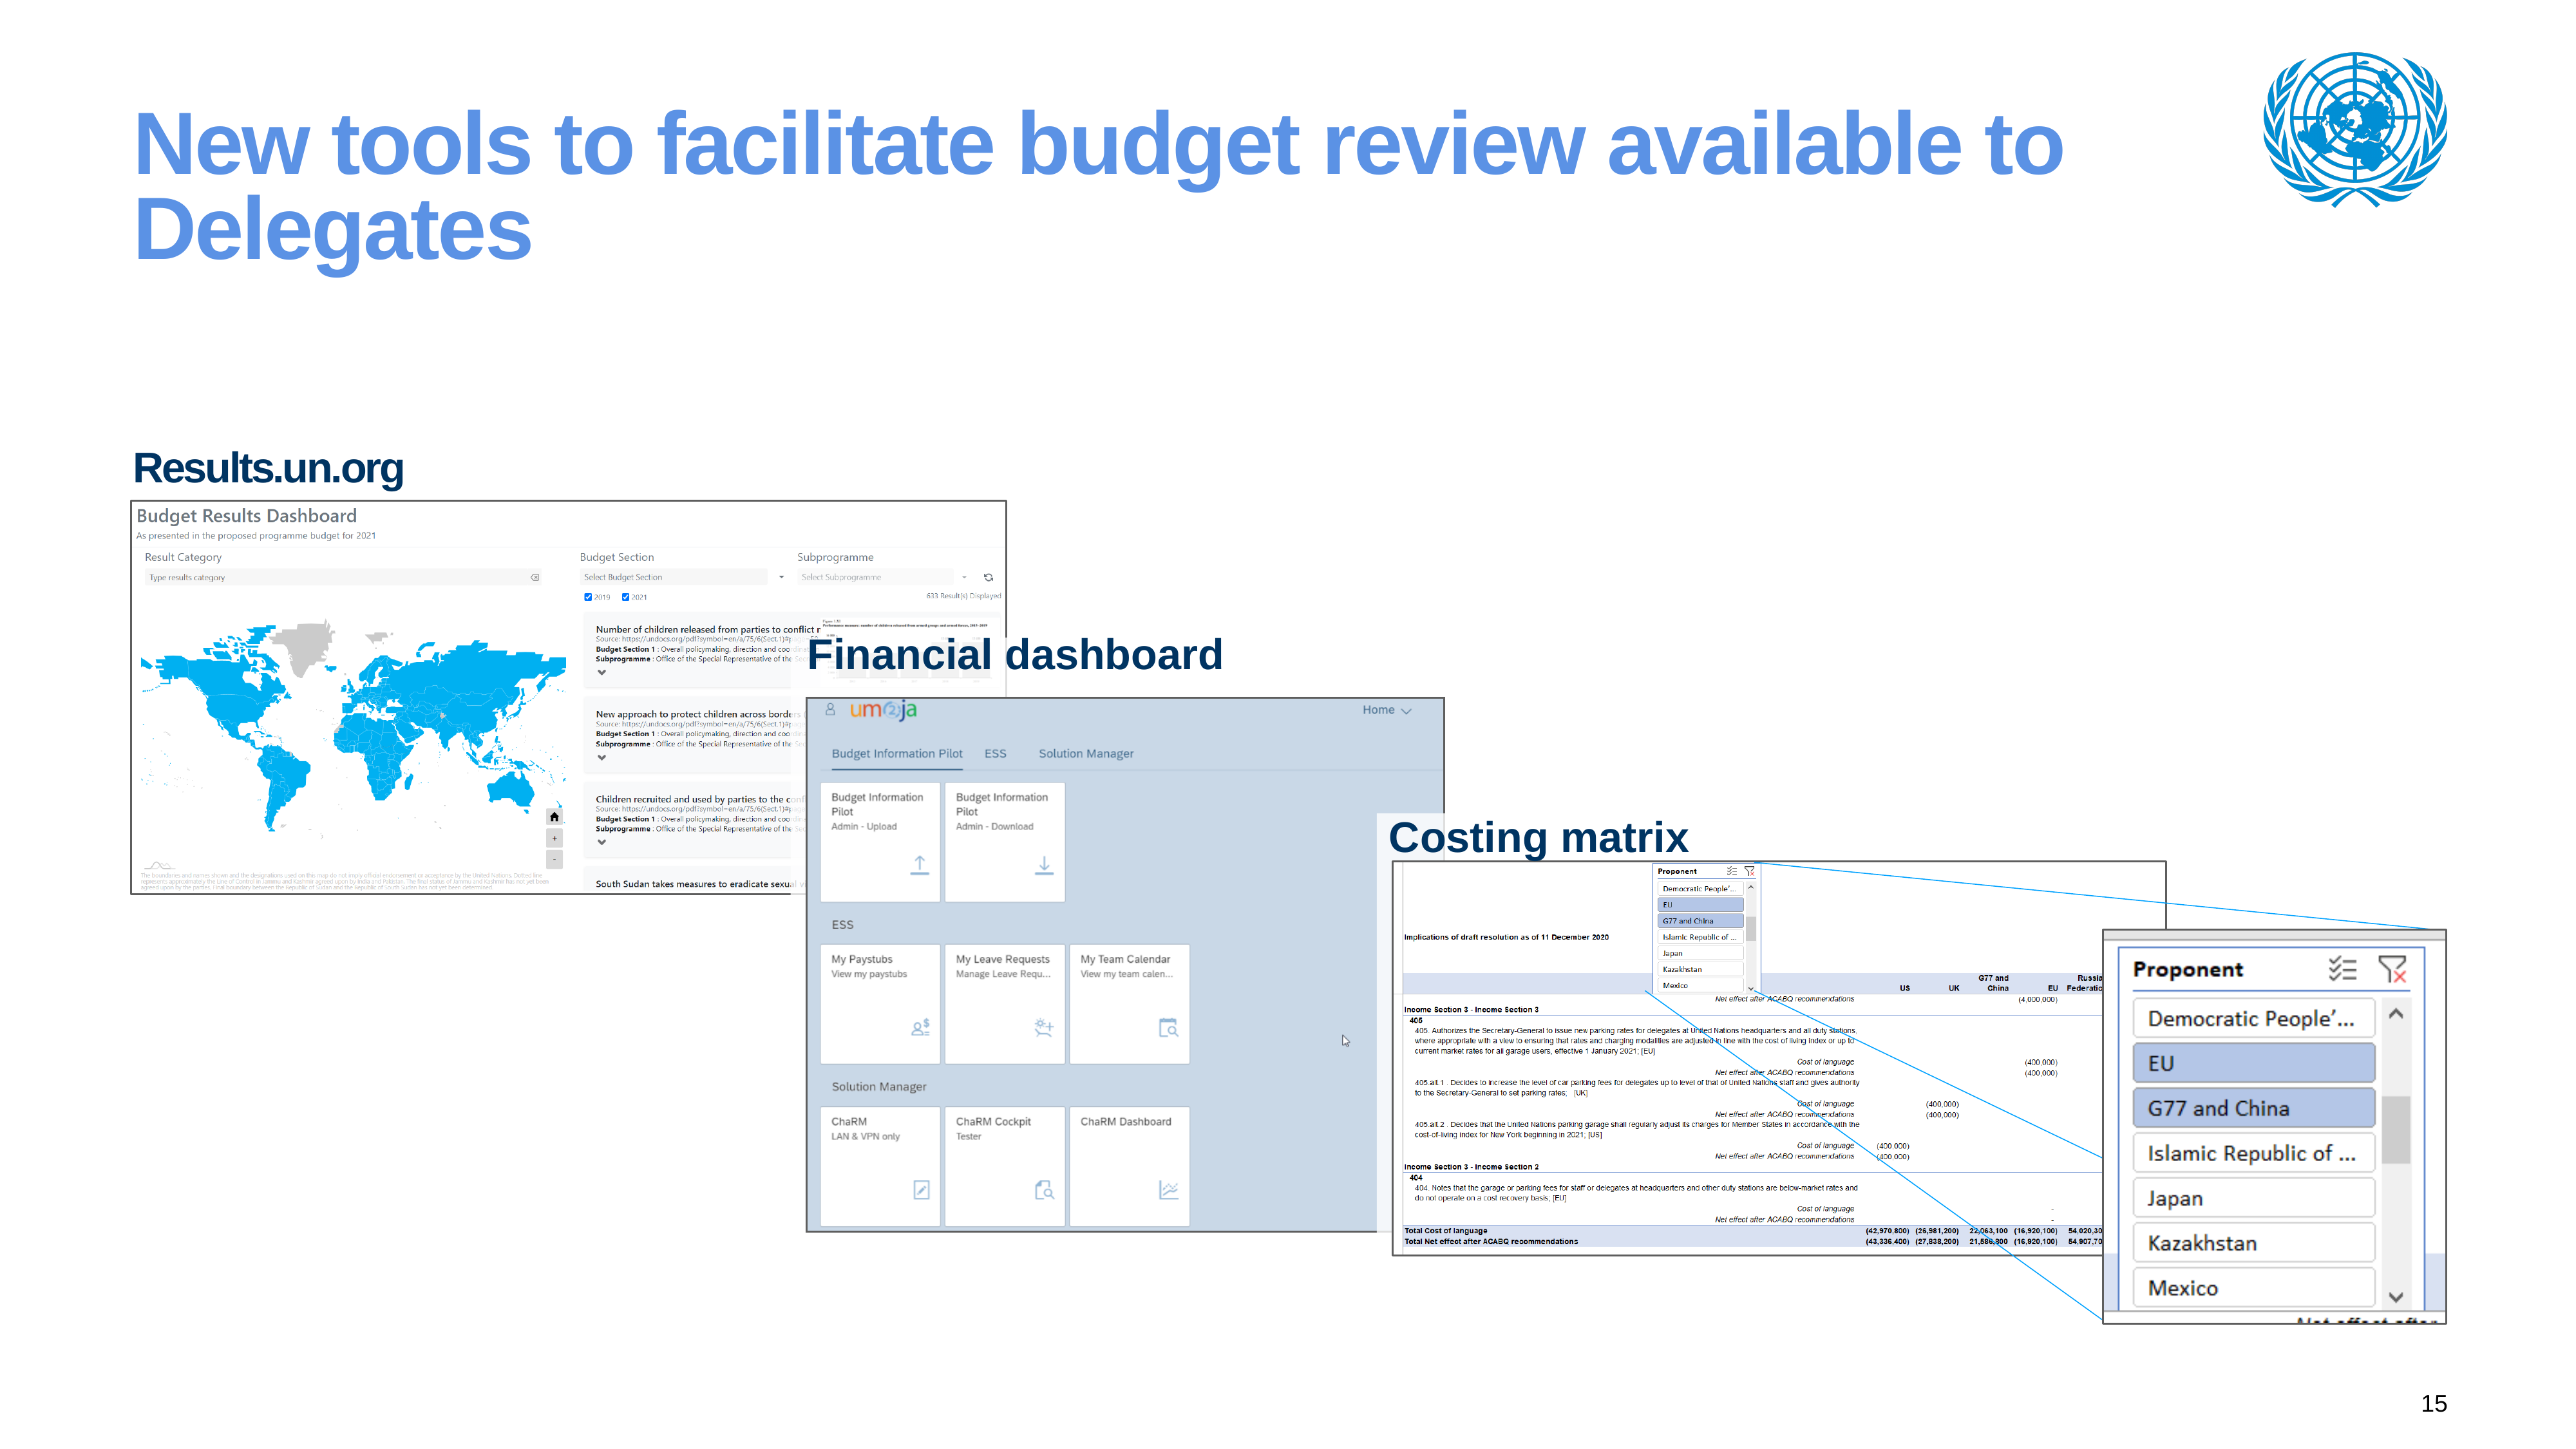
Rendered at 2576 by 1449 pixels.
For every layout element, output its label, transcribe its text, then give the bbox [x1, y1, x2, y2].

picture [2264, 52, 2447, 208]
picture [2333, 82, 2353, 97]
picture [2357, 159, 2363, 166]
picture [2382, 84, 2404, 115]
picture [2357, 156, 2397, 179]
picture [2381, 129, 2389, 140]
picture [2294, 76, 2316, 116]
title New tools to facilitate budget review available to Delegates [127, 100, 2235, 252]
picture [2298, 140, 2316, 159]
picture [2341, 95, 2353, 104]
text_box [790, 632, 1464, 1249]
picture [2357, 82, 2378, 96]
picture [2322, 115, 2334, 141]
picture [2342, 130, 2353, 140]
picture [2376, 94, 2389, 107]
picture [2357, 70, 2380, 83]
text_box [120, 439, 1018, 905]
picture [2313, 156, 2353, 179]
picture [2356, 137, 2369, 142]
picture [2394, 75, 2417, 115]
picture [2357, 56, 2396, 77]
picture [2320, 95, 2334, 116]
picture [2294, 120, 2304, 136]
picture [2357, 95, 2369, 106]
picture [2325, 151, 2353, 166]
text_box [1376, 810, 2467, 1342]
picture [2332, 138, 2347, 152]
picture [2307, 120, 2316, 131]
picture [2385, 120, 2403, 149]
slide_number 15 [2415, 1381, 2454, 1423]
picture [2334, 124, 2340, 131]
picture [2347, 109, 2362, 128]
picture [2314, 56, 2353, 79]
picture [2323, 70, 2353, 88]
picture [2382, 147, 2387, 156]
picture [2394, 120, 2417, 159]
picture [2307, 86, 2325, 116]
